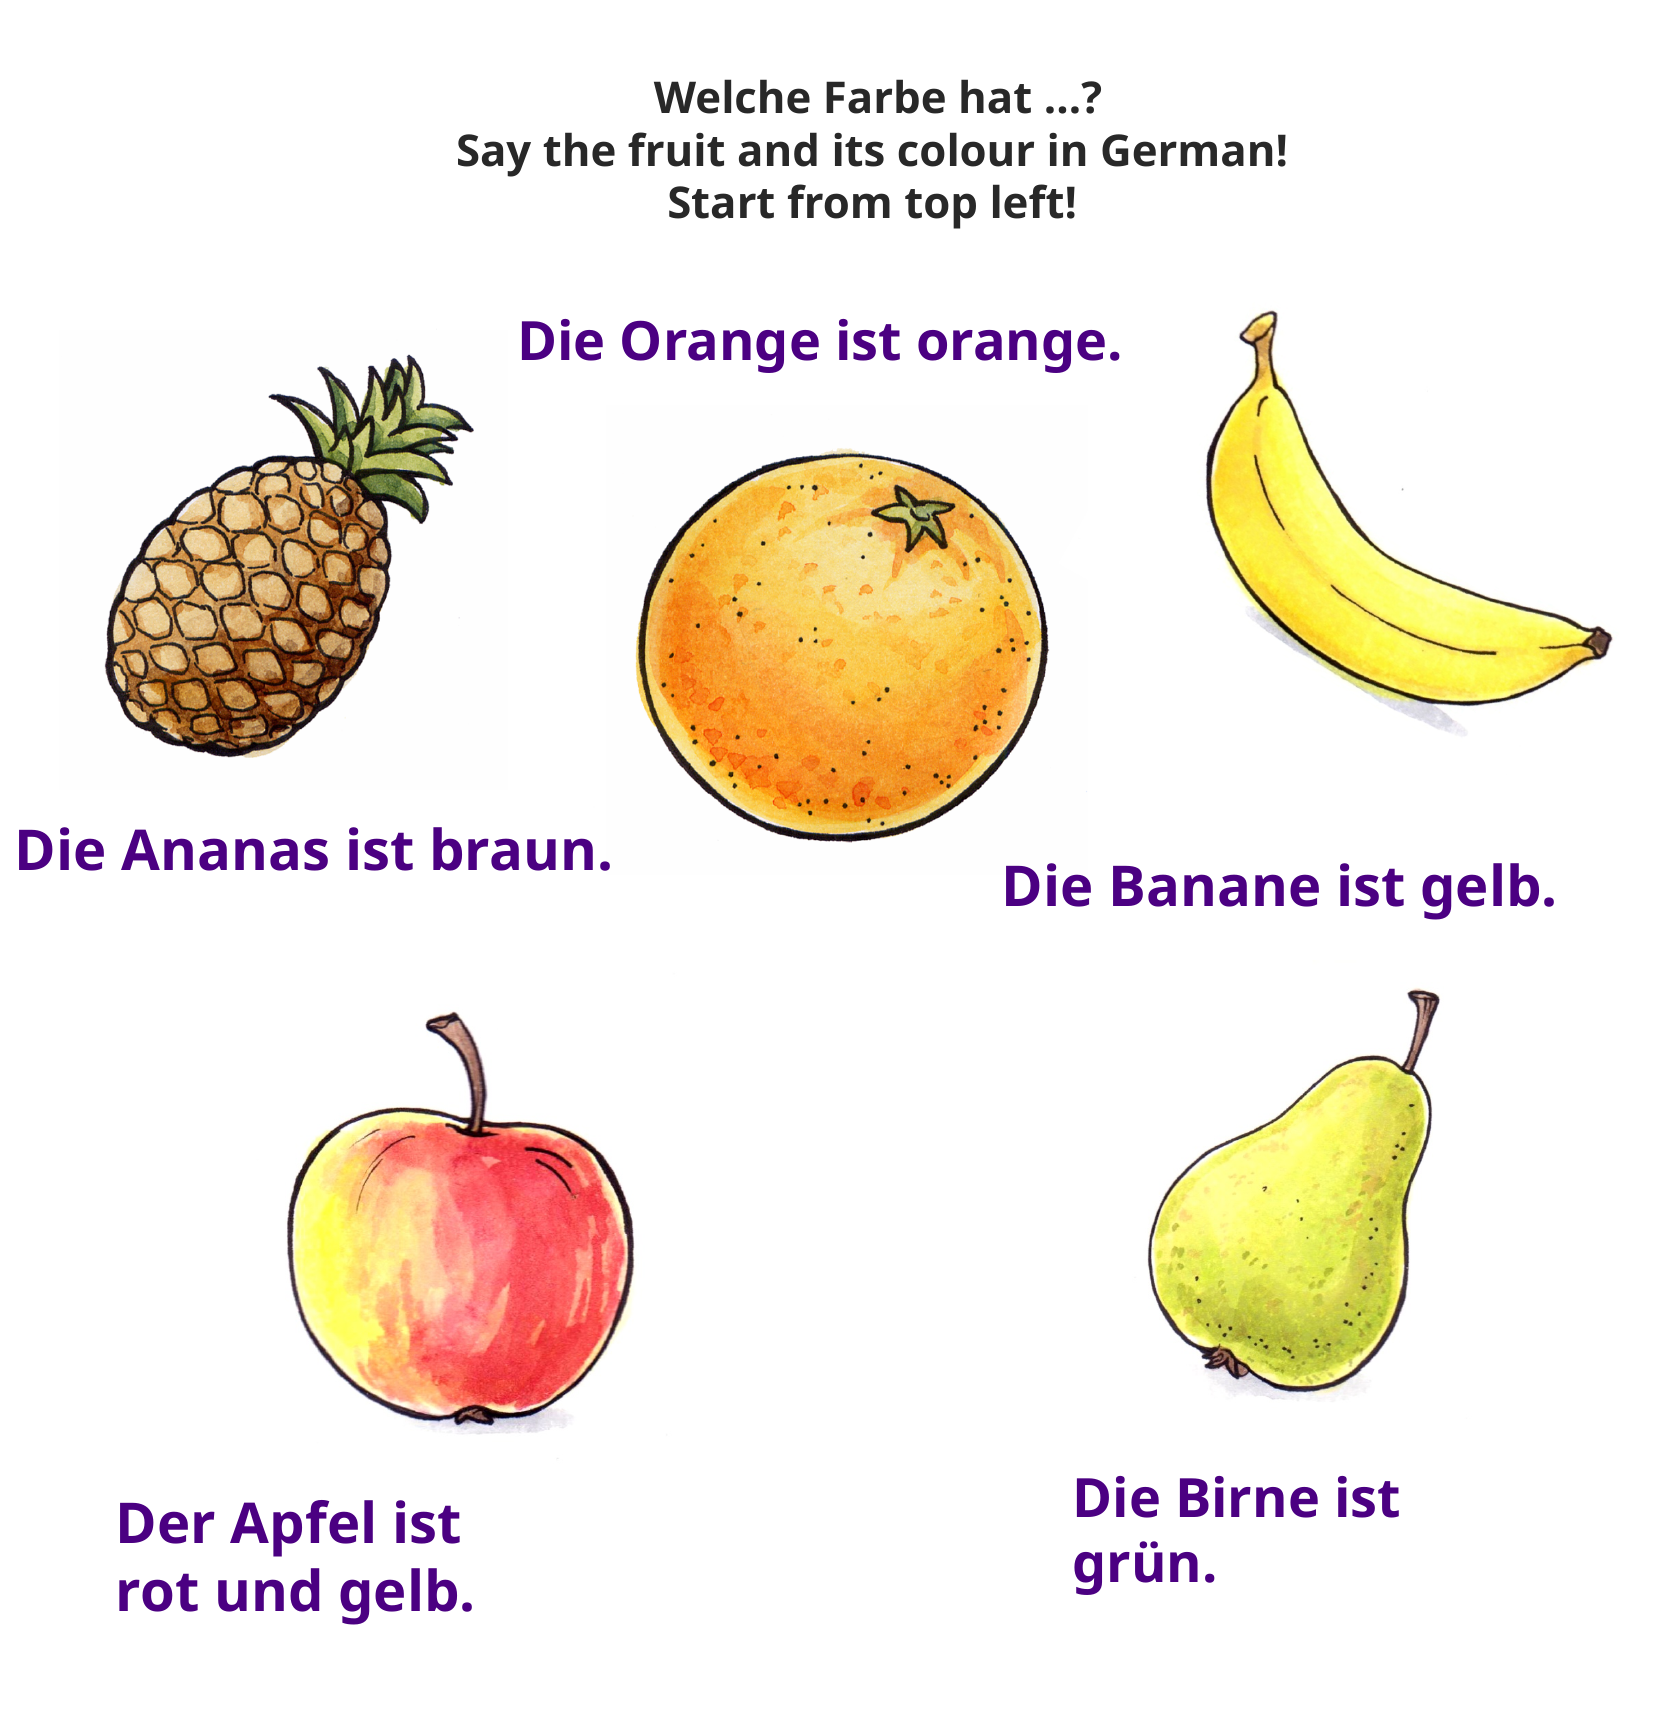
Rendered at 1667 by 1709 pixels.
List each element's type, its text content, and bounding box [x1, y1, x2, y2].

text_box Die Orange ist orange. [502, 298, 1153, 379]
picture [53, 322, 523, 792]
picture [584, 253, 1667, 899]
text_box Der Apfel ist rot und gelb. [100, 1480, 510, 1630]
text_box Die Ananas ist braun. [0, 807, 579, 890]
text_box Die Birne ist grün. [1057, 1456, 1569, 1602]
picture [1104, 960, 1487, 1423]
picture [218, 960, 729, 1475]
text_box Die Banane ist gelb. [986, 842, 1667, 925]
text_box Welche Farbe hat …? Say the fruit and its colour in German! Start from top left! [441, 62, 1304, 235]
